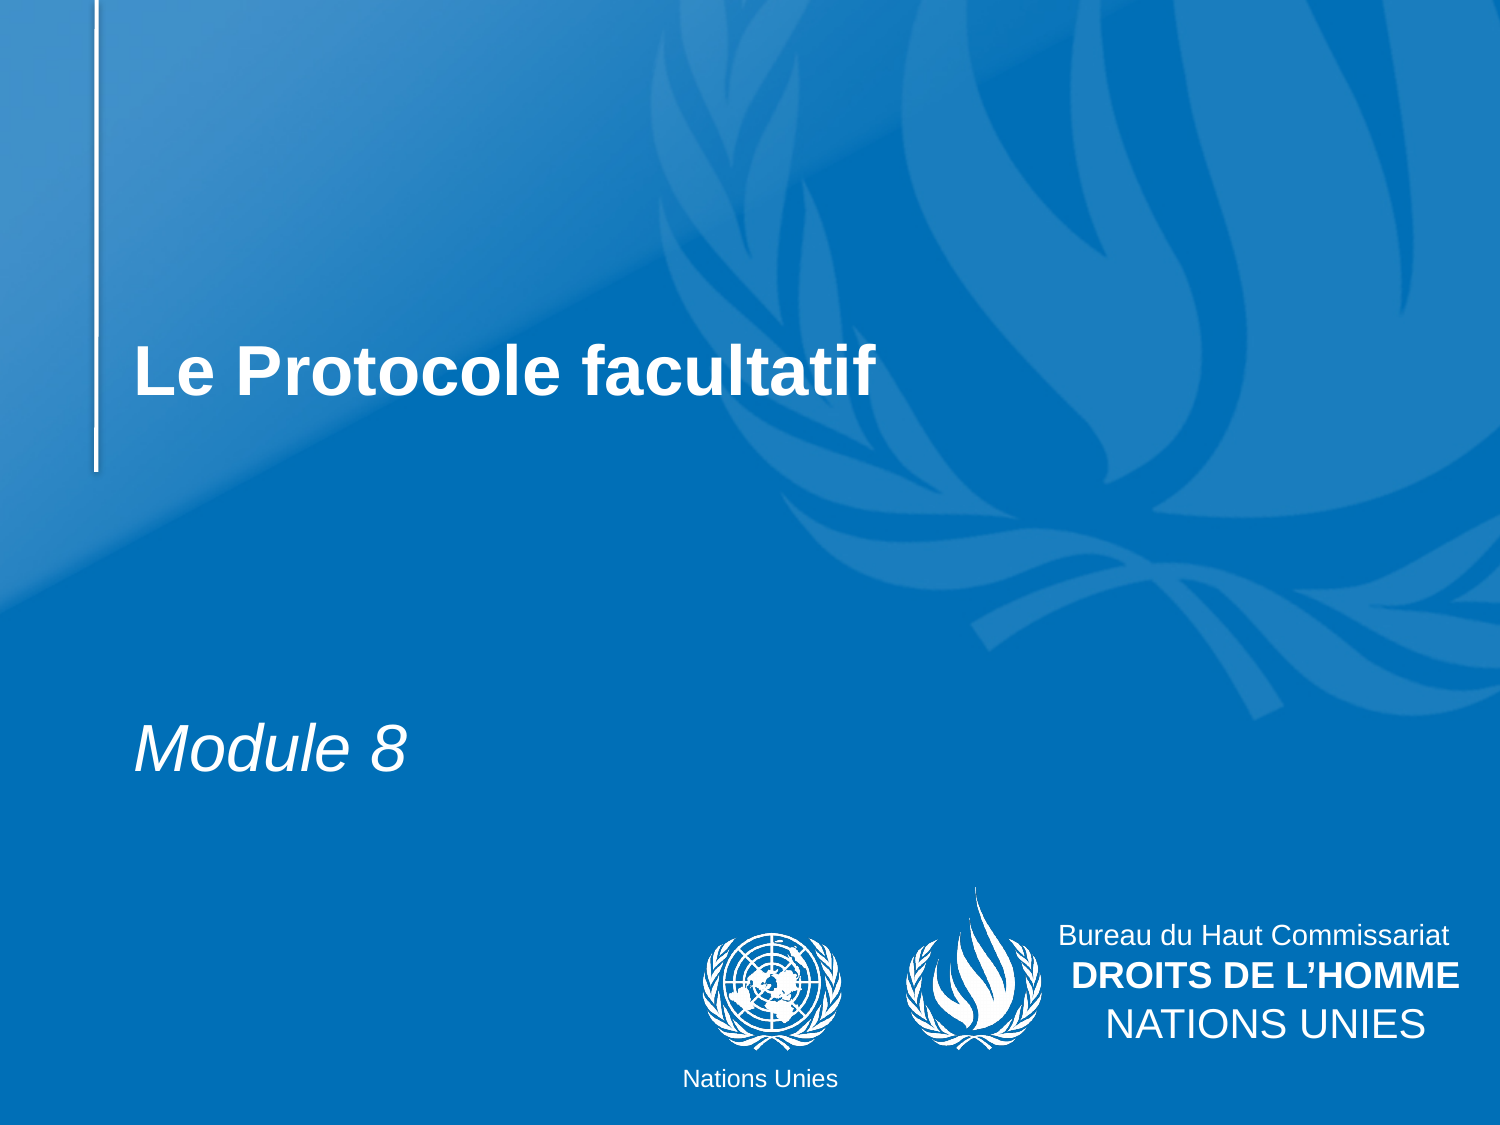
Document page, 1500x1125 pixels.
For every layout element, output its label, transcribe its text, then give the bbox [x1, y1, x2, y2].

subtitle Module 8 [118, 696, 1200, 858]
text_box Nations Unies [659, 1055, 862, 1101]
picture [0, 0, 1500, 1125]
title Le Protocole facultatif [118, 316, 1325, 506]
text_box Bureau du Haut Commissariat DROITS DE L’HOMME NATIONS UNIES [1043, 909, 1489, 1054]
